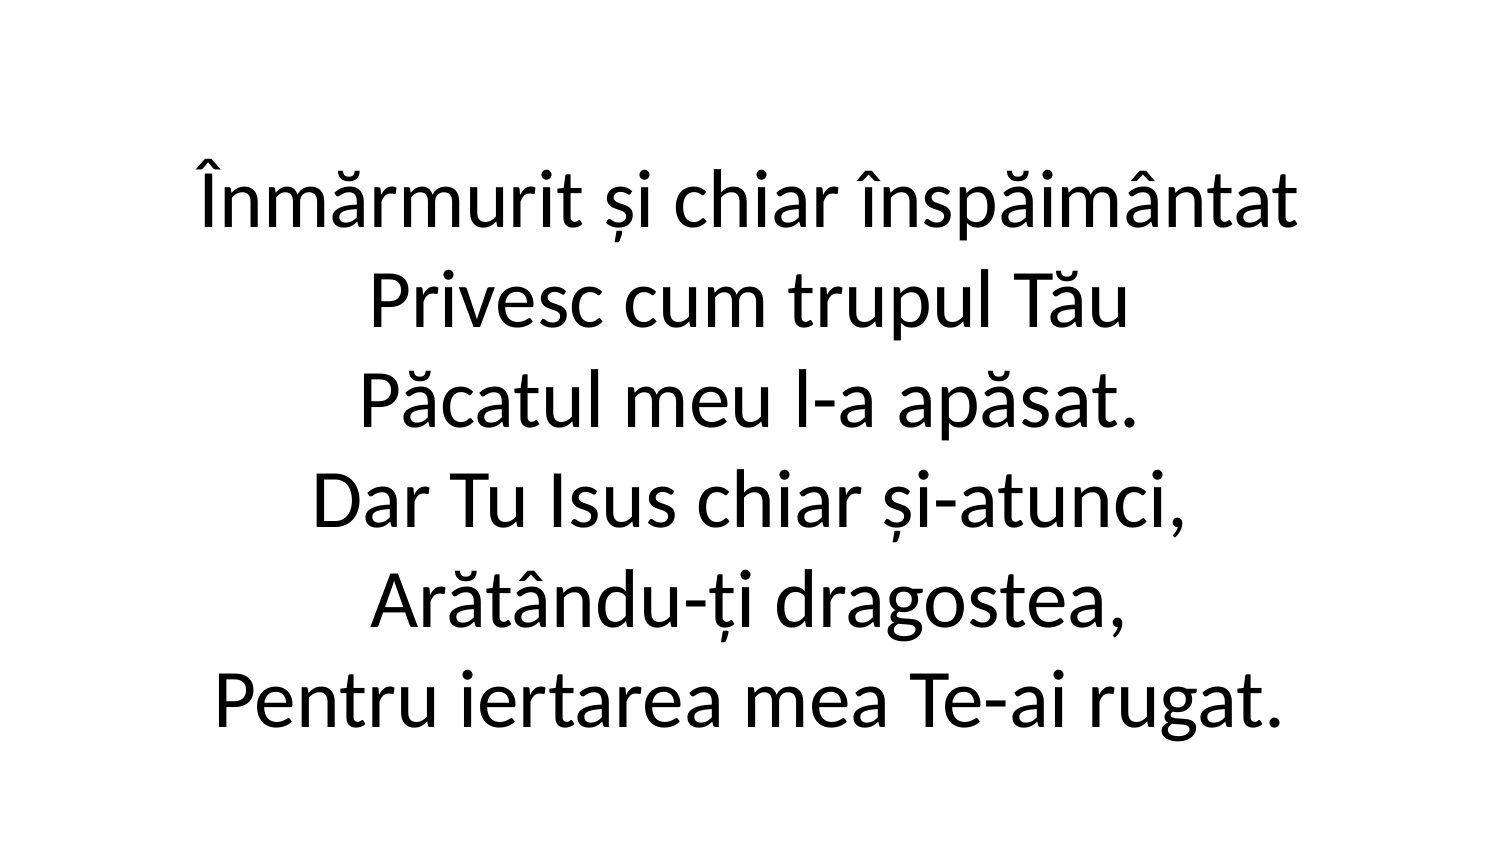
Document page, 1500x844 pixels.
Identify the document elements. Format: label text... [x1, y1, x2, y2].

text_box Înmărmurit și chiar înspăimântat Privesc cum trupul Tău Păcatul meu l-a apăsat. Dar Tu Isus chiar și-atunci, Arătându-ți dragostea, Pentru iertarea mea Te-ai rugat. [183, 92, 1317, 752]
